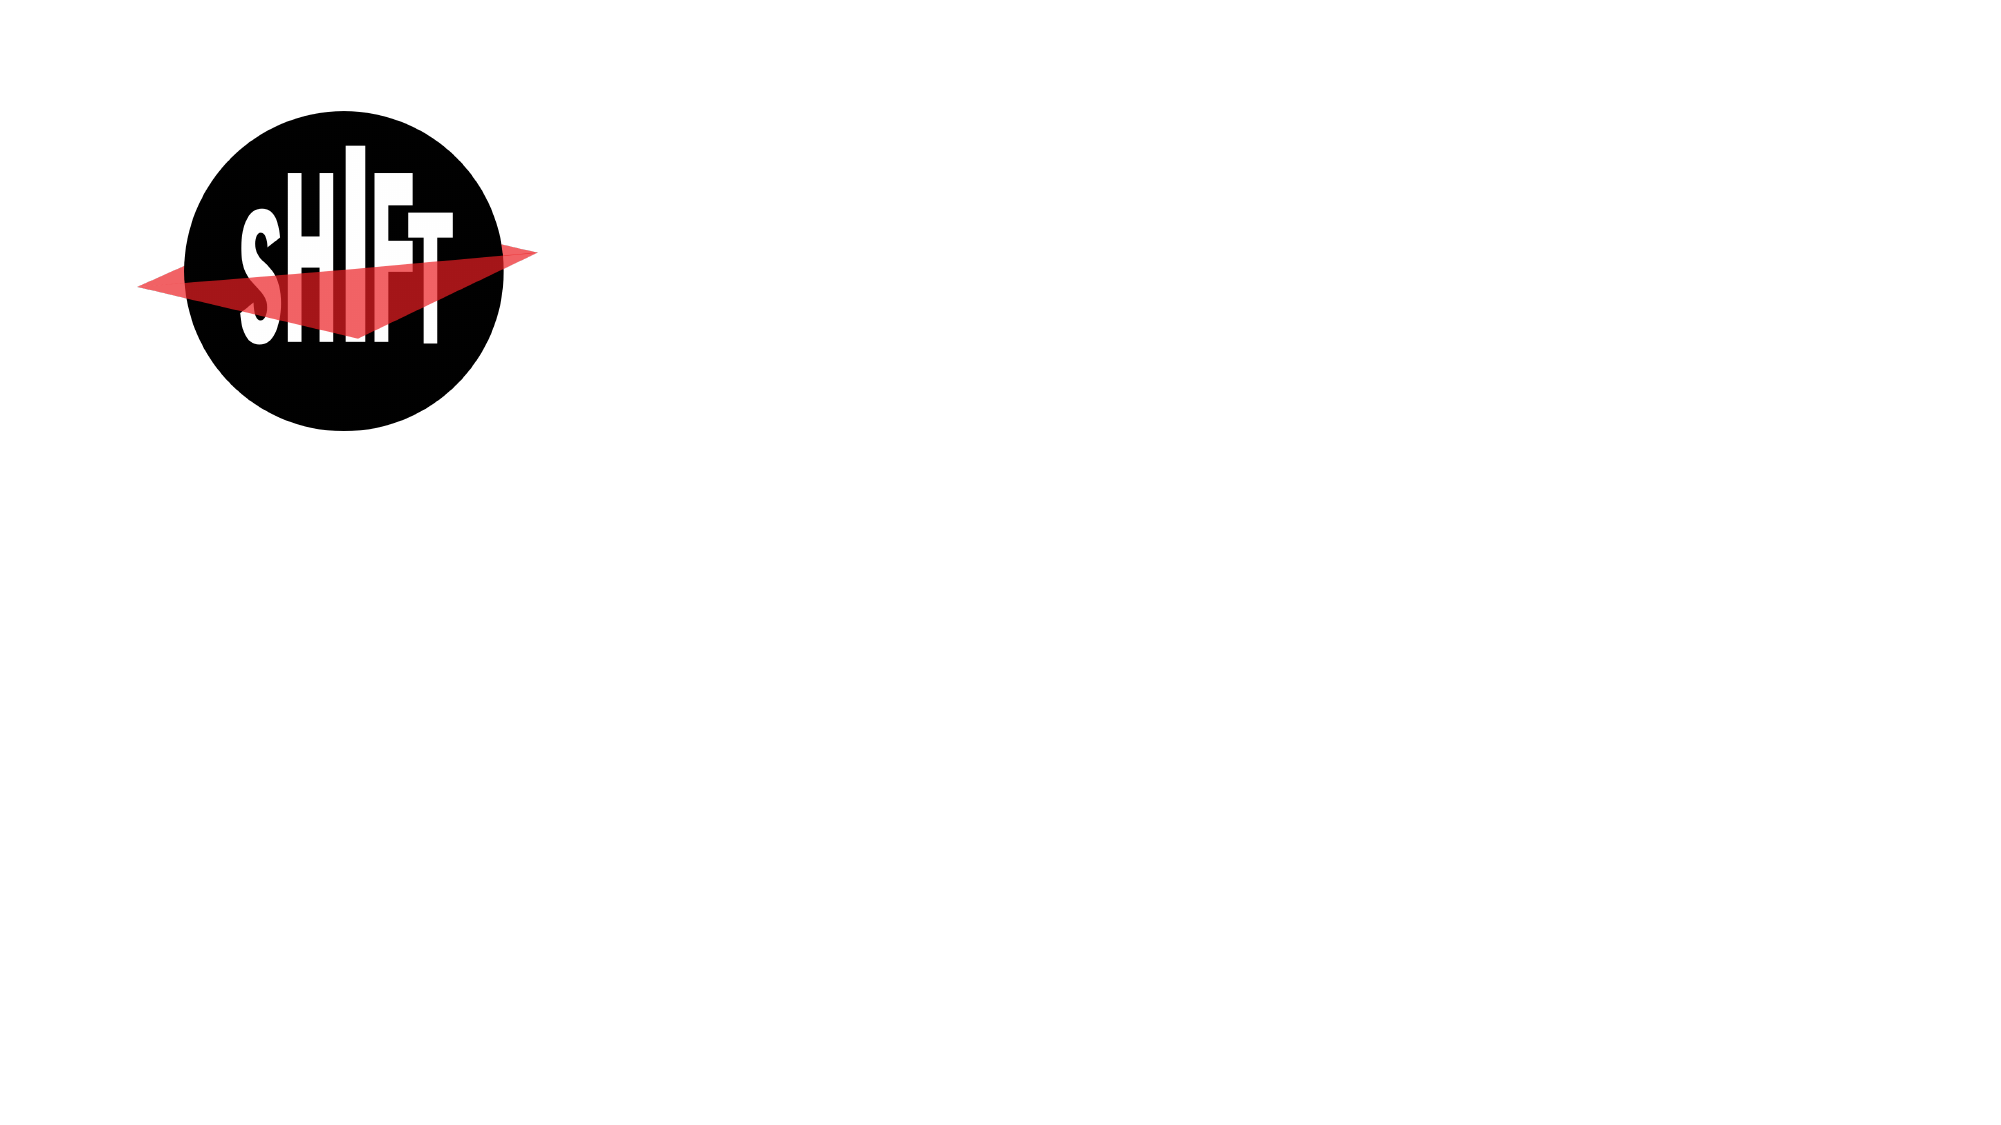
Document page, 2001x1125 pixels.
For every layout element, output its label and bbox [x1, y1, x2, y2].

picture [137, 111, 538, 431]
